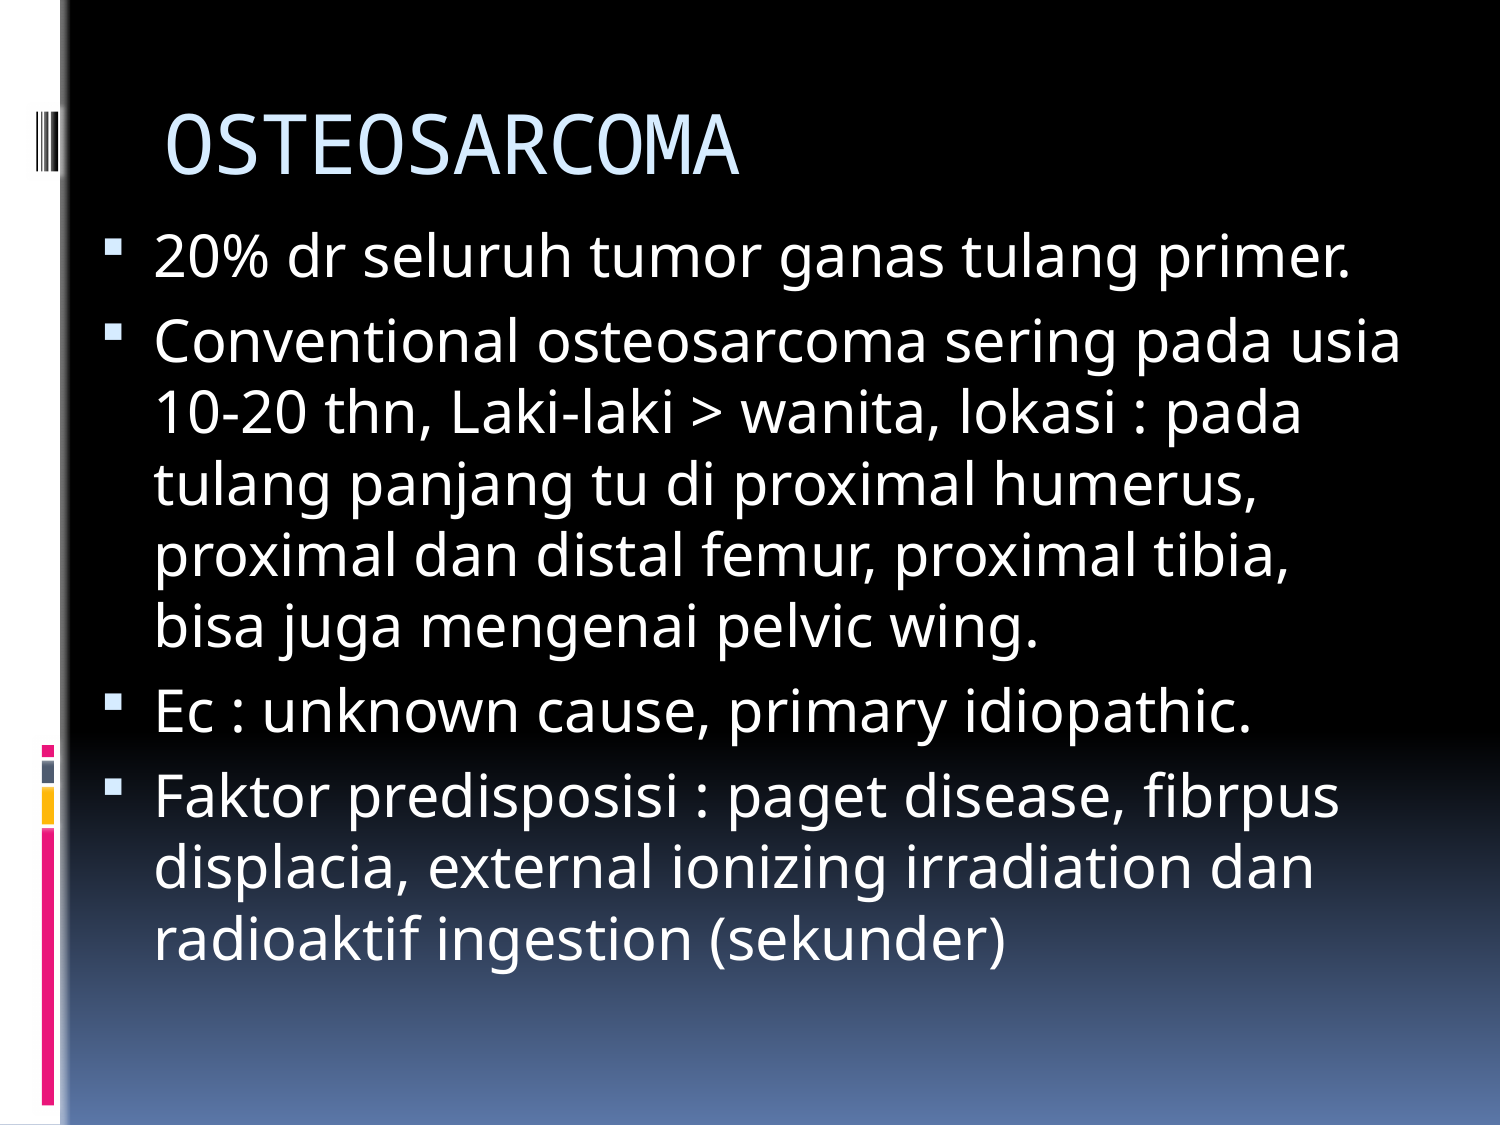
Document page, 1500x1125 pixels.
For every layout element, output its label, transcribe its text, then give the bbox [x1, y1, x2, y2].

title OSTEOSARCOMA [150, 83, 1425, 210]
list 20% dr seluruh tumor ganas tulang primer. Conventional osteosarcoma sering pada usia 10-20 thn, Laki-laki > wanita, lokasi : pada tulang panjang tu di proximal humerus, proximal dan distal femur, proximal tibia, bisa juga mengenai pelvic wing. Ec : unknown cause, primary idiopathic. Faktor predisposisi : paget disease, fibrpus displacia, external ionizing irradiation dan radioaktif ingestion (sekunder) [75, 210, 1425, 1059]
